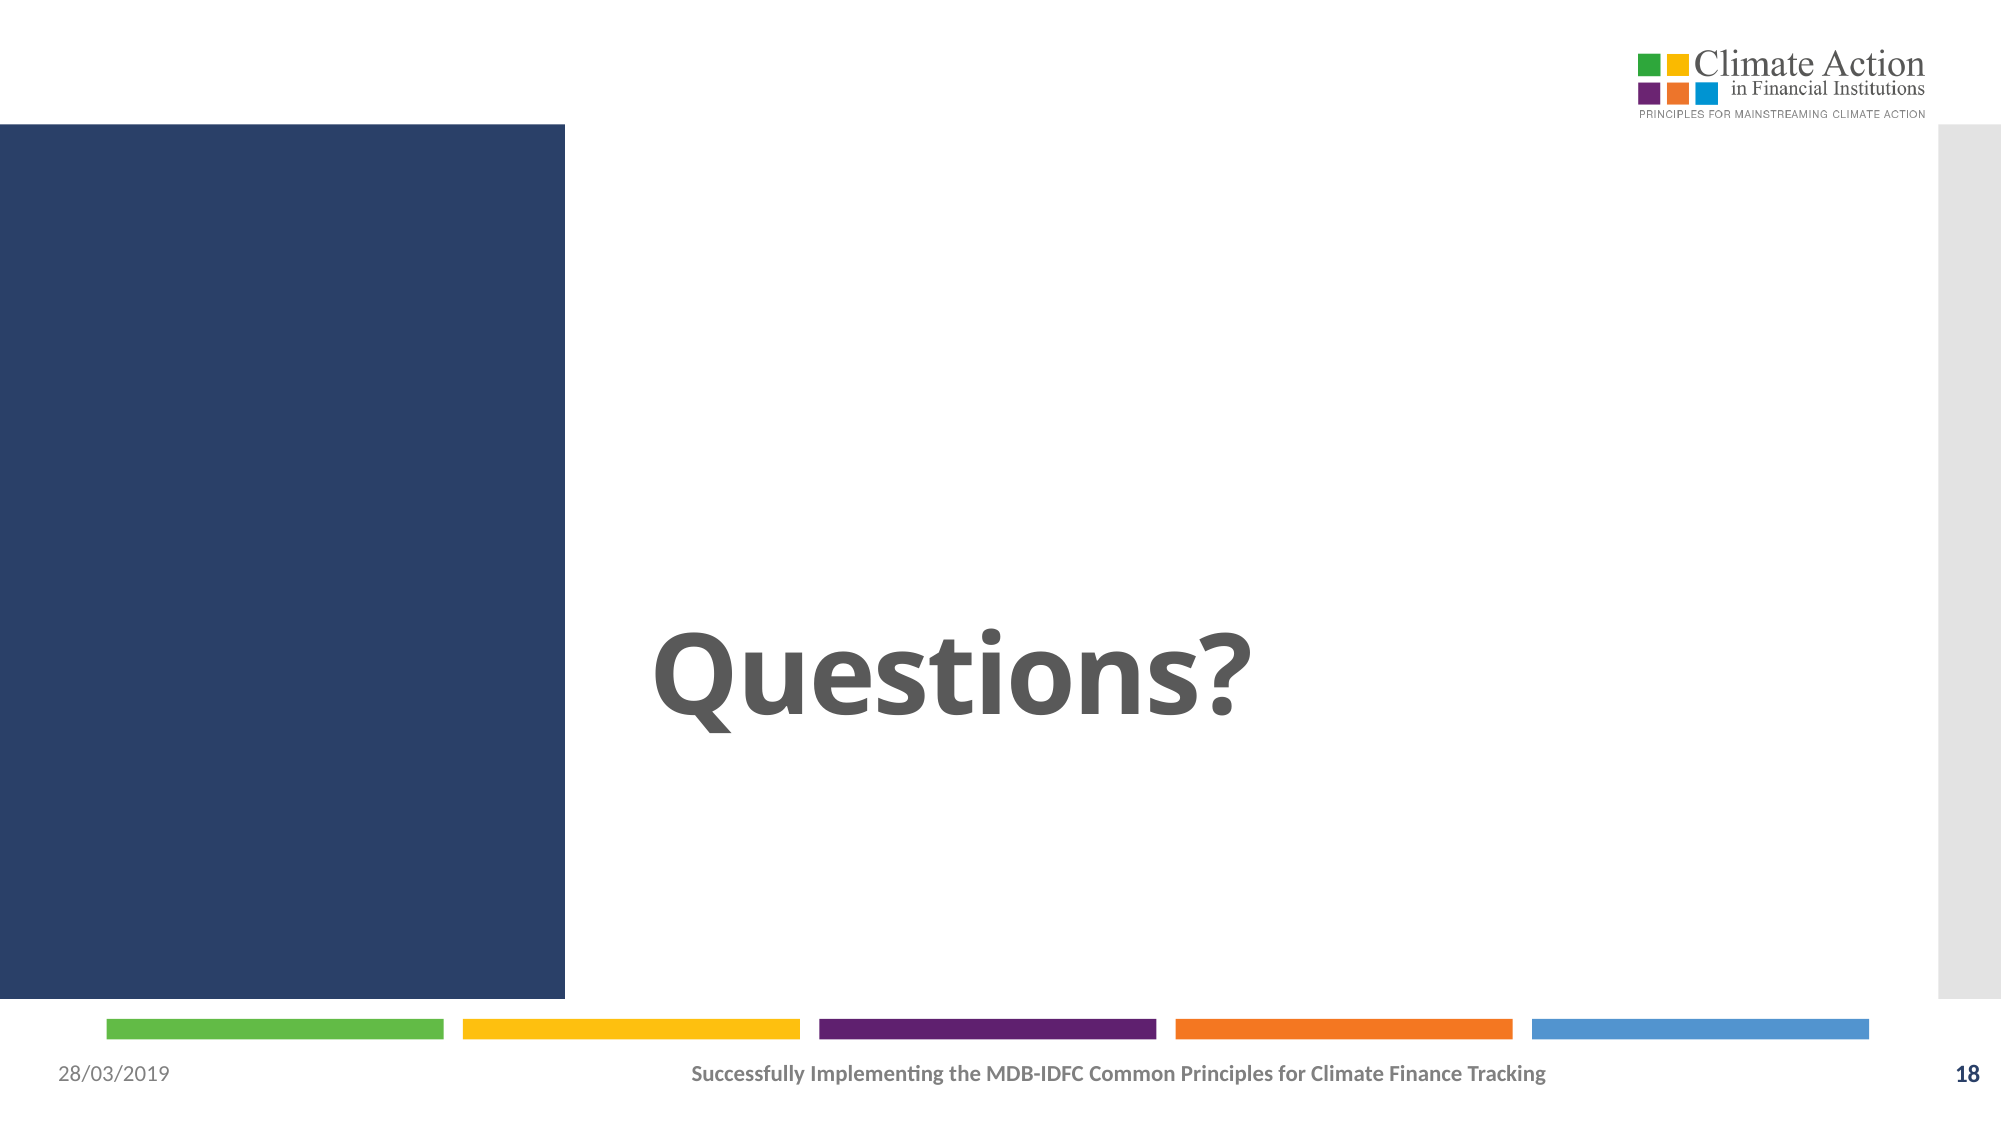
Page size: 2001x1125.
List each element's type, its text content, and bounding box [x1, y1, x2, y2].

title Questions? [634, 213, 1835, 747]
footer Successfully Implementing the MDB-IDFC Common Principles for Climate Finance Tracking [634, 1042, 1605, 1103]
slide_number 18 [1744, 1042, 1996, 1103]
picture [1635, 46, 1937, 126]
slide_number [43, 1042, 493, 1103]
